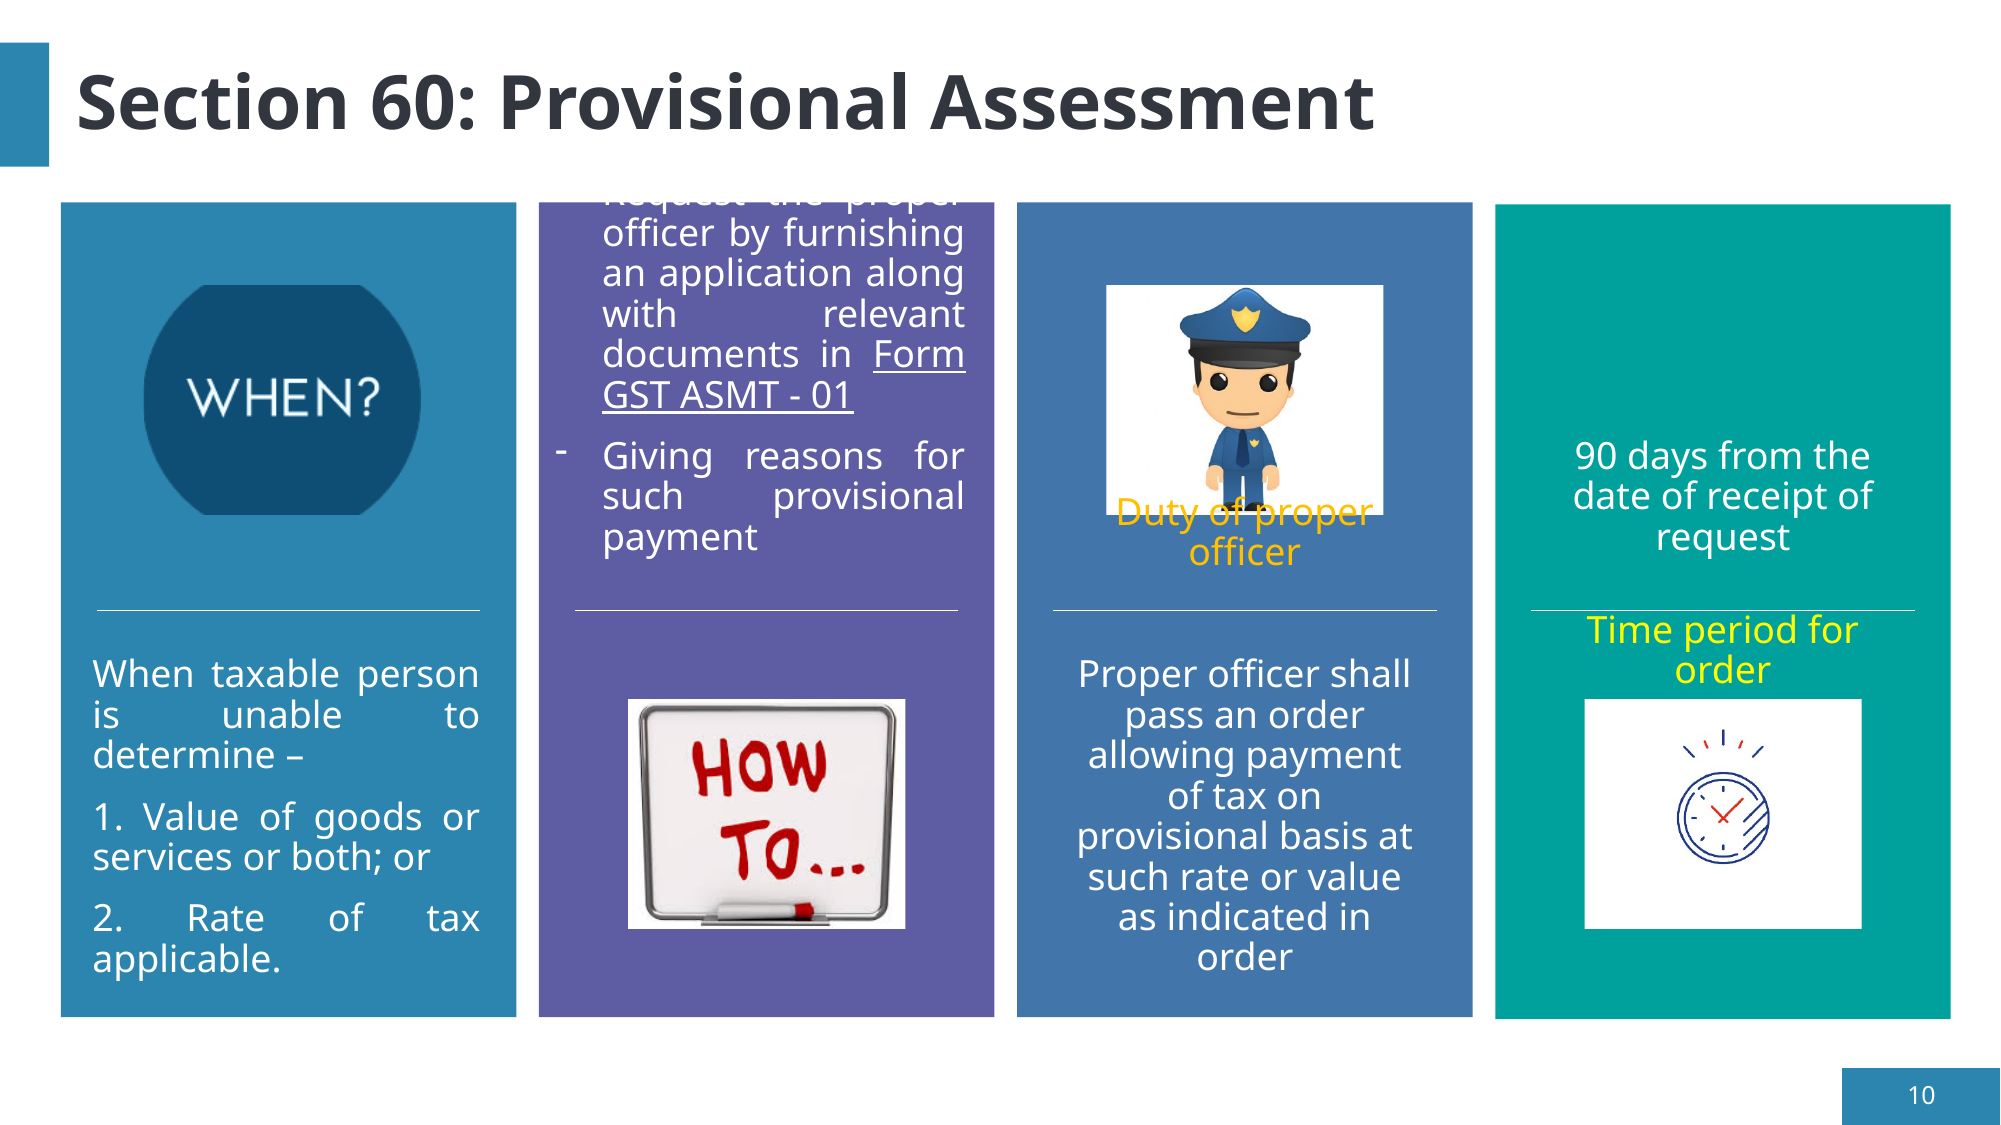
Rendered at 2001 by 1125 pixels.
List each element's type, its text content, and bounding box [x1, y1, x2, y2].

list Proper officer shall pass an order allowing payment of tax on provisional basis at such rate or value as indicated in order [1053, 647, 1437, 953]
title Section 60: Provisional Assessment [60, 42, 1951, 168]
picture [628, 699, 906, 929]
picture [1584, 699, 1862, 929]
list Request the proper officer by furnishing an application along with relevant documents in Form GST ASMT - 01 Giving reasons for such provisional payment [540, 261, 981, 566]
text_box Duty of proper officer [1044, 515, 1446, 582]
list When taxable person is unable to determine – 1. Value of goods or services or both; or 2. Rate of tax applicable. [77, 647, 496, 953]
text_box Time period for order [1522, 633, 1924, 700]
picture [143, 285, 421, 515]
slide_number 10 [1889, 1079, 1951, 1114]
list 90 days from the date of receipt of request [1531, 261, 1915, 566]
picture [1106, 285, 1384, 515]
